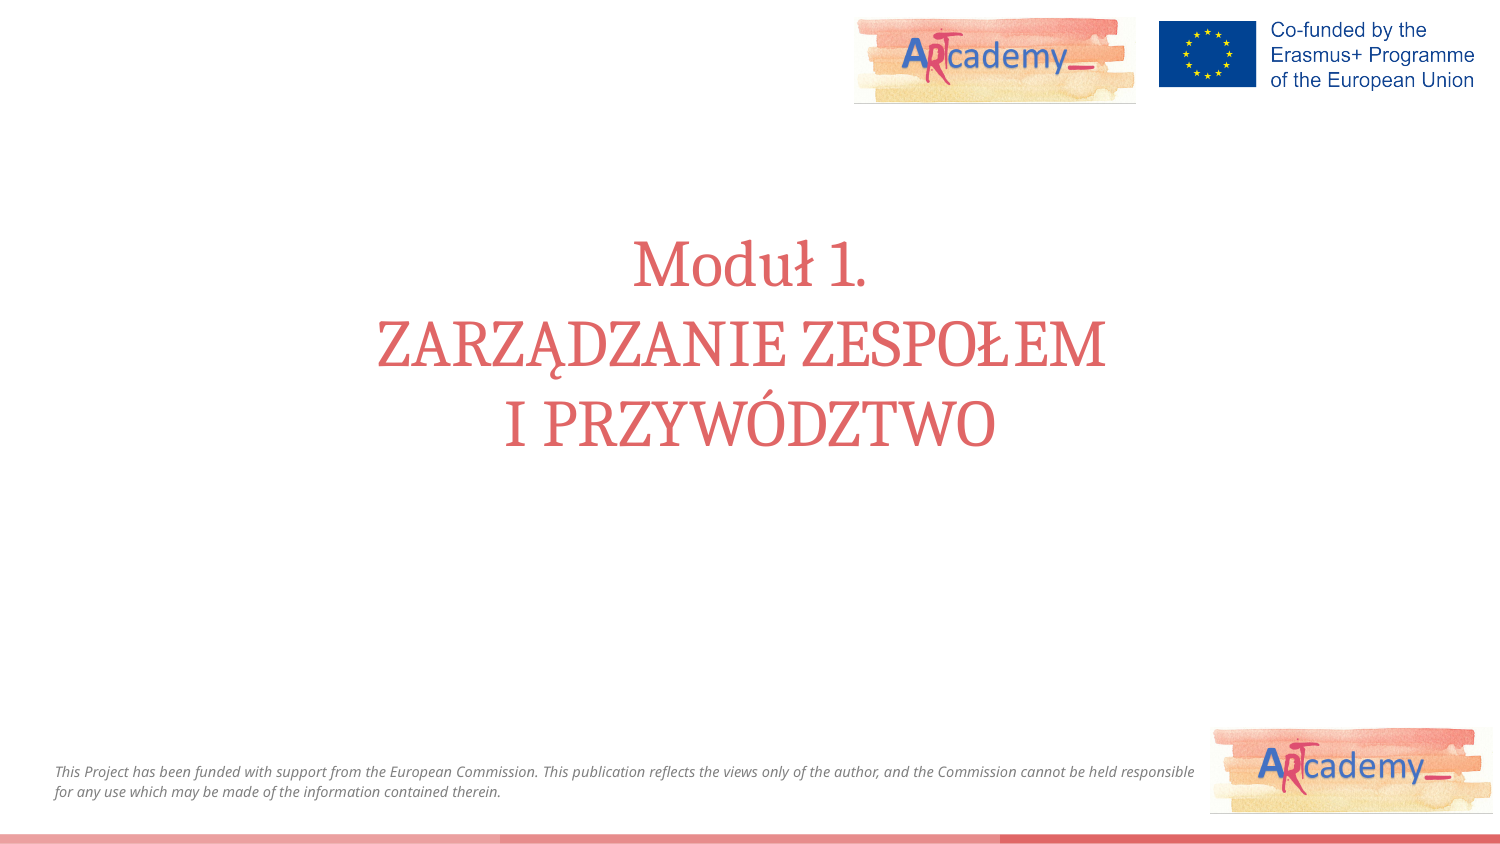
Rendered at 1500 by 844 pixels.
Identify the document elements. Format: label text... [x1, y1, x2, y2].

picture [854, 0, 1137, 134]
title Moduł 1. ZARZĄDZANIE ZESPOŁEM I PRZYWÓDZTWO [150, 204, 1352, 465]
picture [1158, 21, 1474, 91]
text_box This Project has been funded with support from the European Commission. This publication reflects the views only of the author, and the Commission cannot be held responsible for any use which may be made of the information contained therein. [39, 754, 1205, 799]
picture [1210, 709, 1493, 844]
